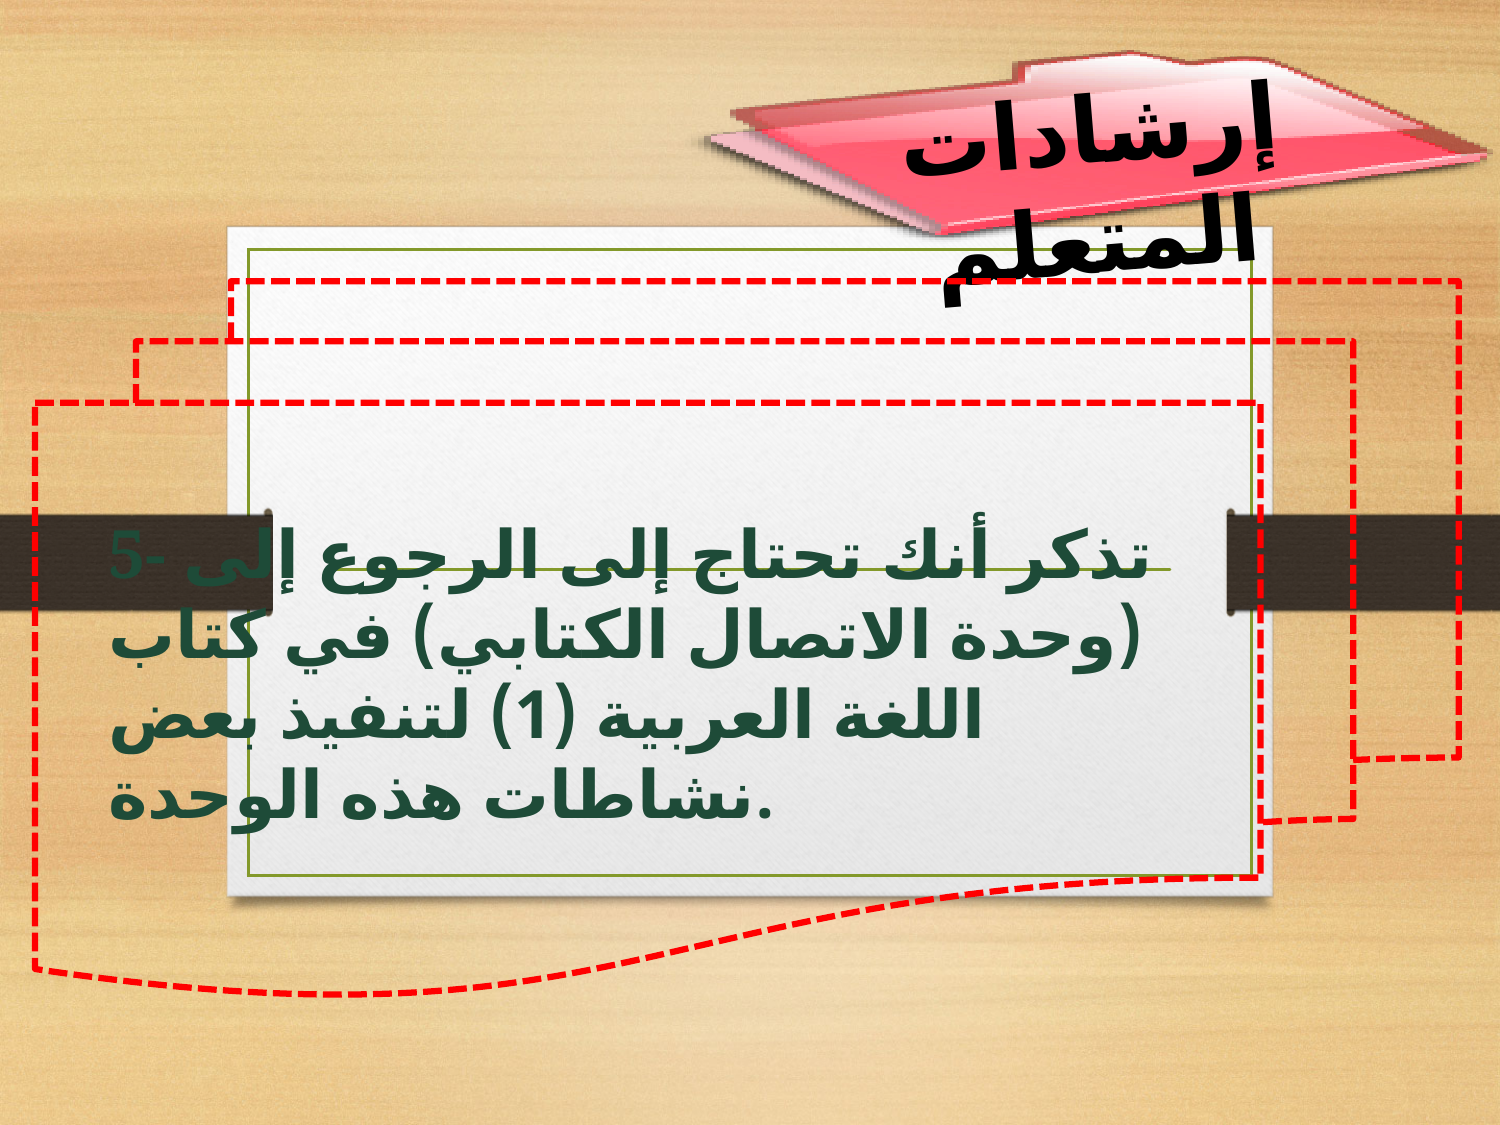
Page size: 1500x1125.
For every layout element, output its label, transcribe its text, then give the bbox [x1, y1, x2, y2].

text_box إرشادات المتعلم [788, 270, 1413, 280]
picture [0, 0, 1500, 1125]
